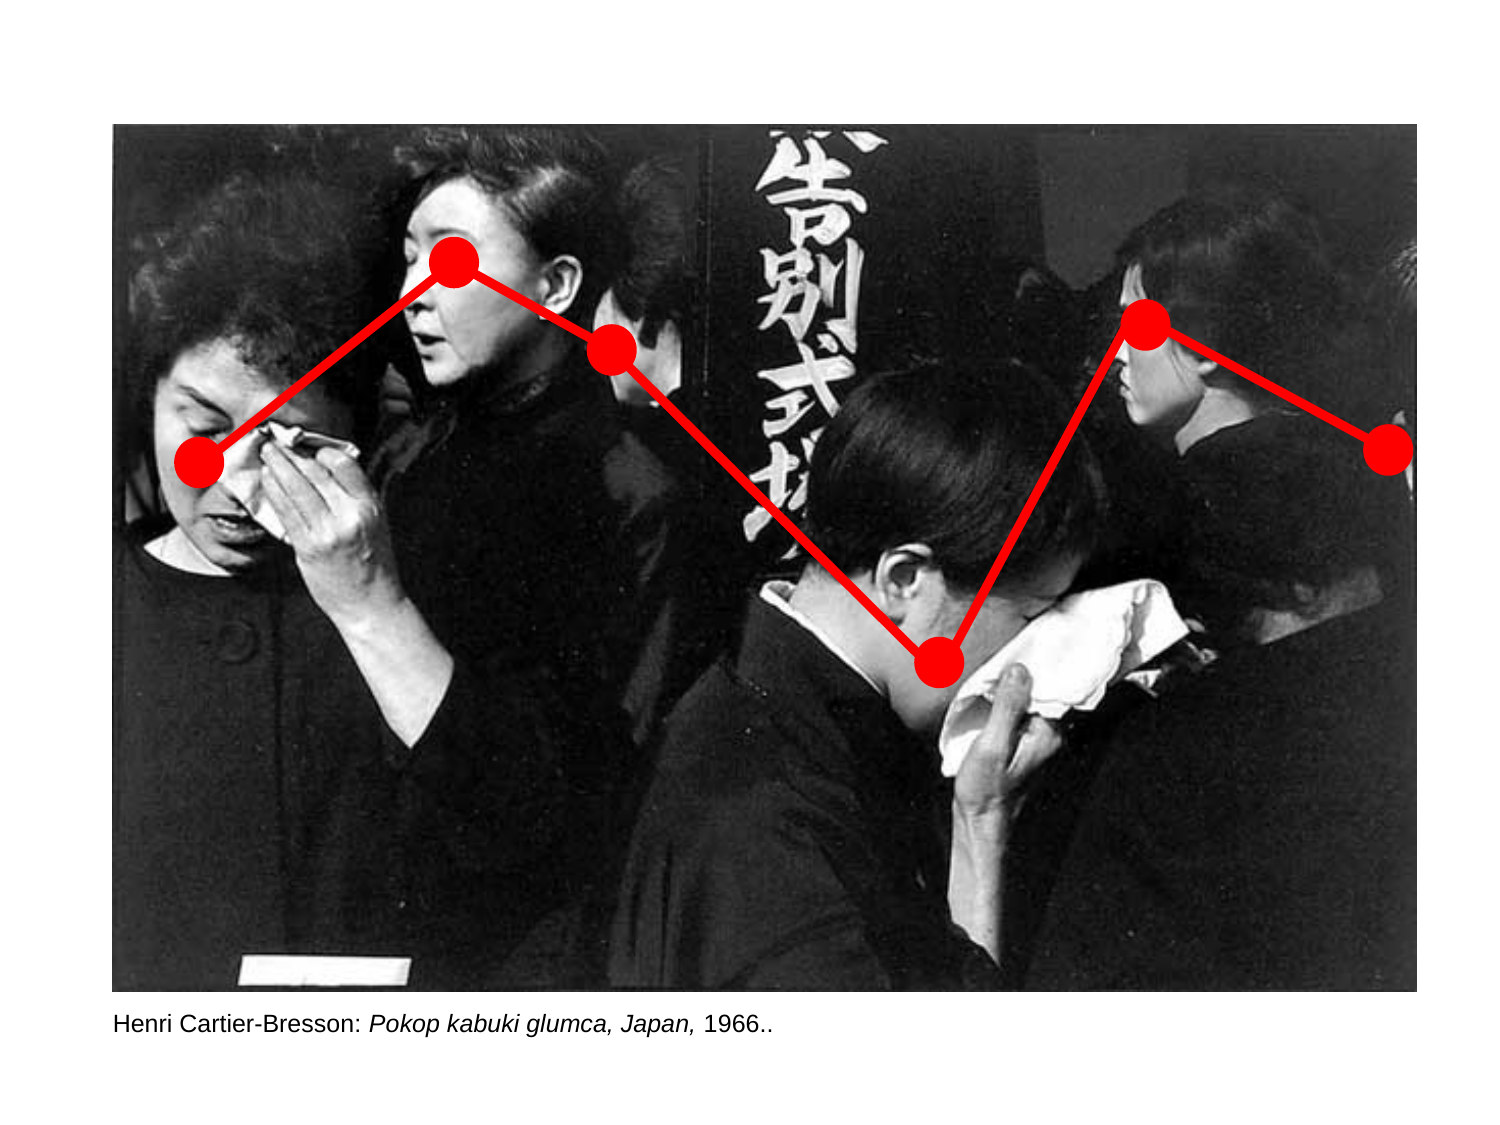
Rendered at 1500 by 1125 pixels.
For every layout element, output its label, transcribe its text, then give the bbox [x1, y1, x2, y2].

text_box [174, 237, 1413, 688]
text_box Henri Cartier-Bresson: Pokop kabuki glumca, Japan, 1966.. [98, 999, 789, 1045]
picture [112, 124, 1417, 992]
